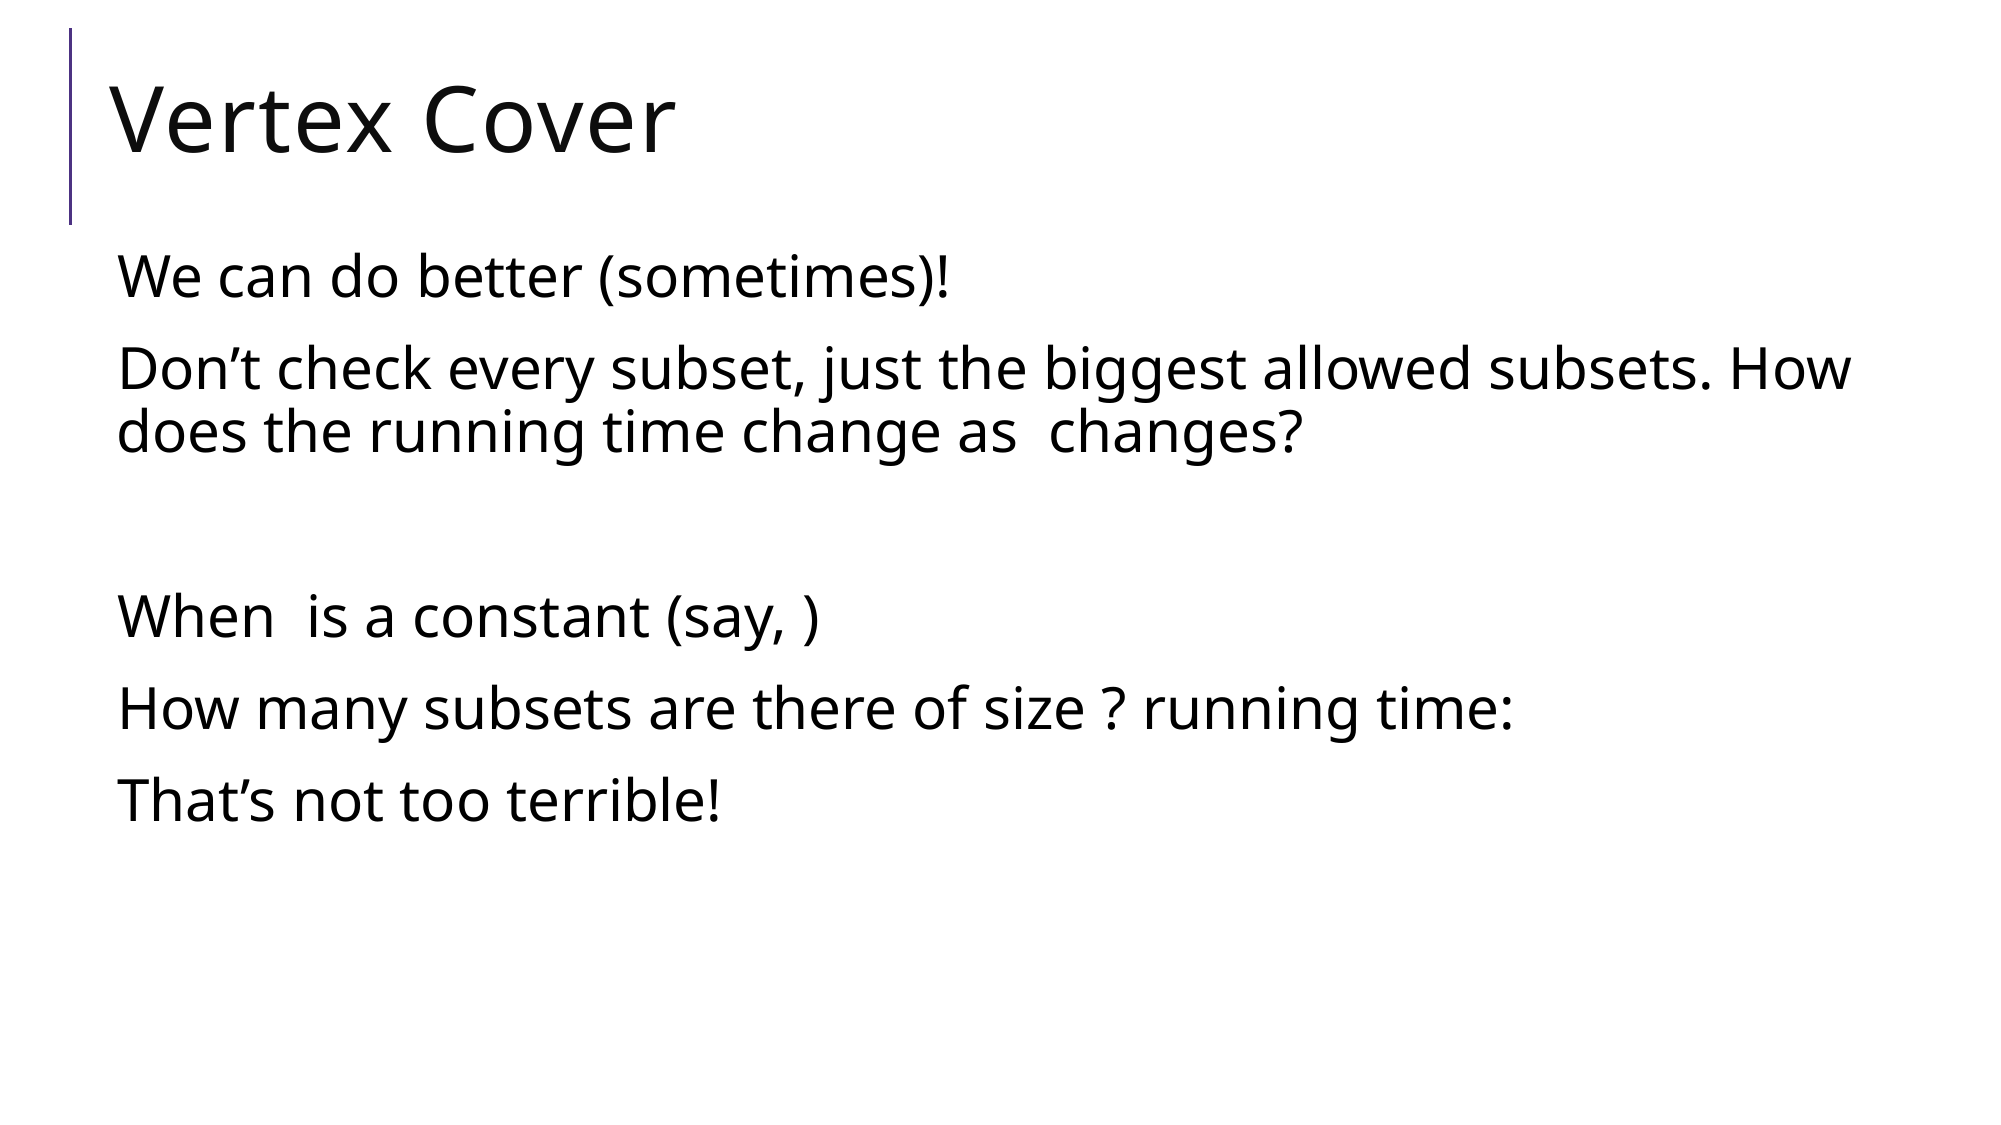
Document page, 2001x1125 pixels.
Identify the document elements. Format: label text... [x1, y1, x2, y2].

title Vertex Cover [94, 43, 1930, 210]
